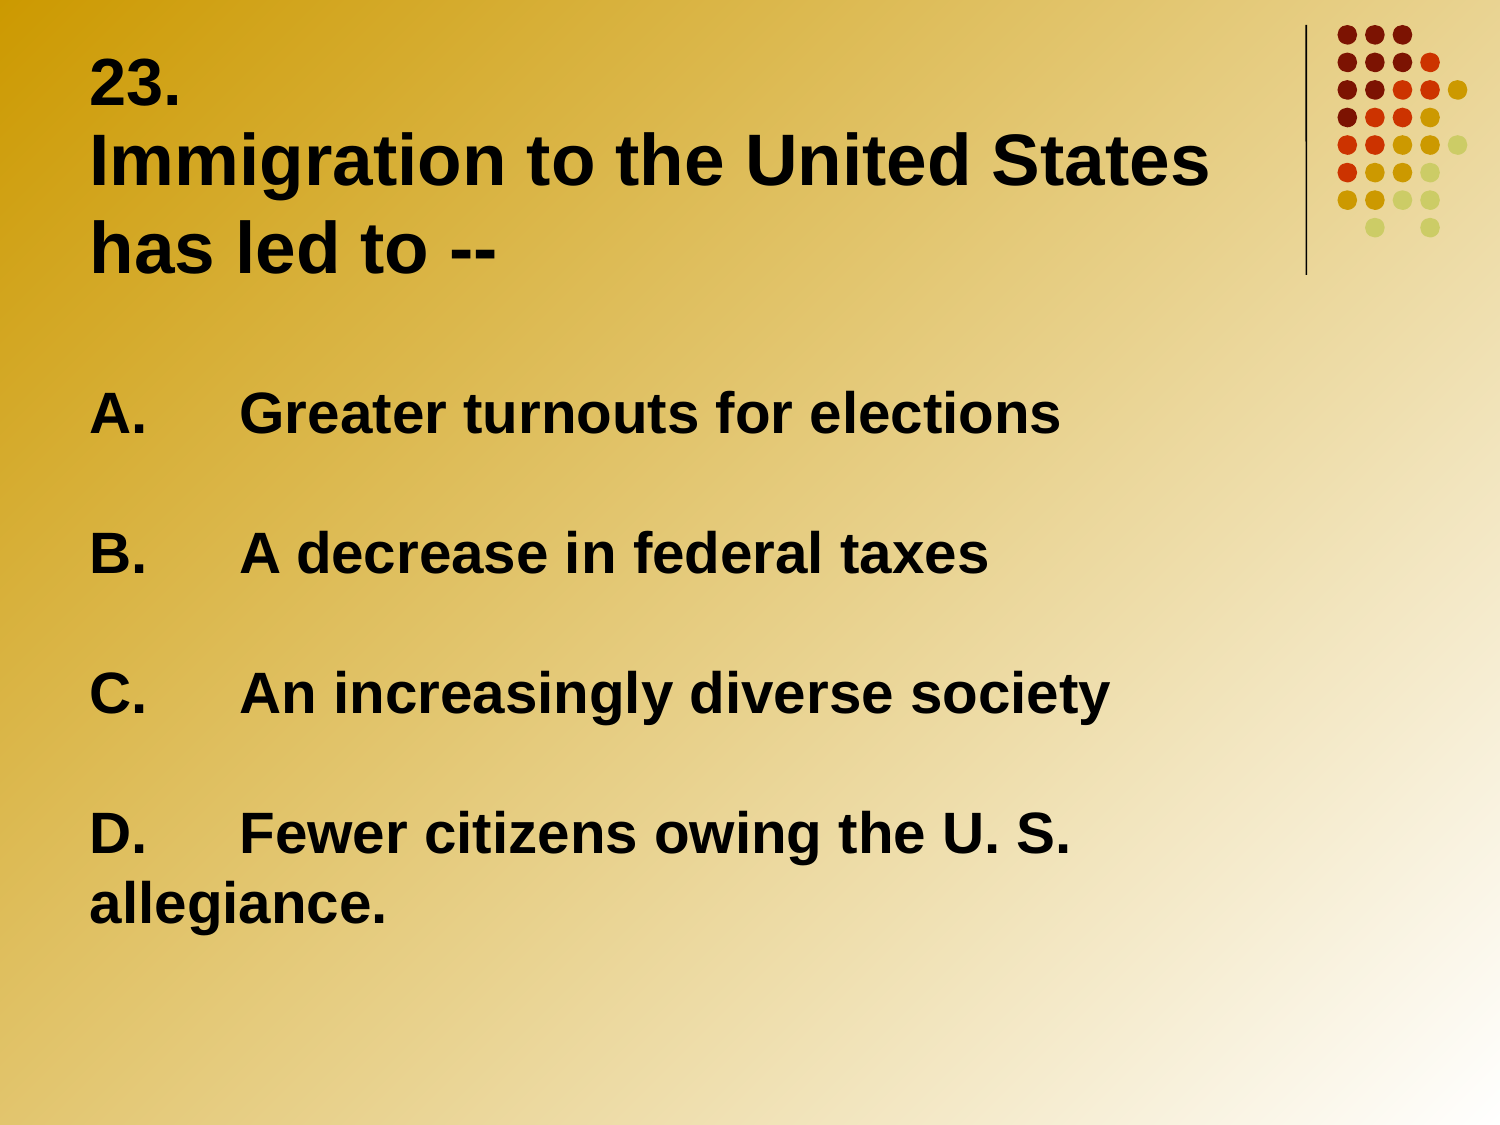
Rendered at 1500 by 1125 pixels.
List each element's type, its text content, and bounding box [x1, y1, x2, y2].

text_box 23. [74, 31, 275, 127]
text_box Immigration to the United States has led to -- A. Greater turnouts for elections B. A decrease in federal taxes C. An increasingly diverse society D. Fewer citizens owing the U. S. allegiance. [75, 799, 1313, 1013]
